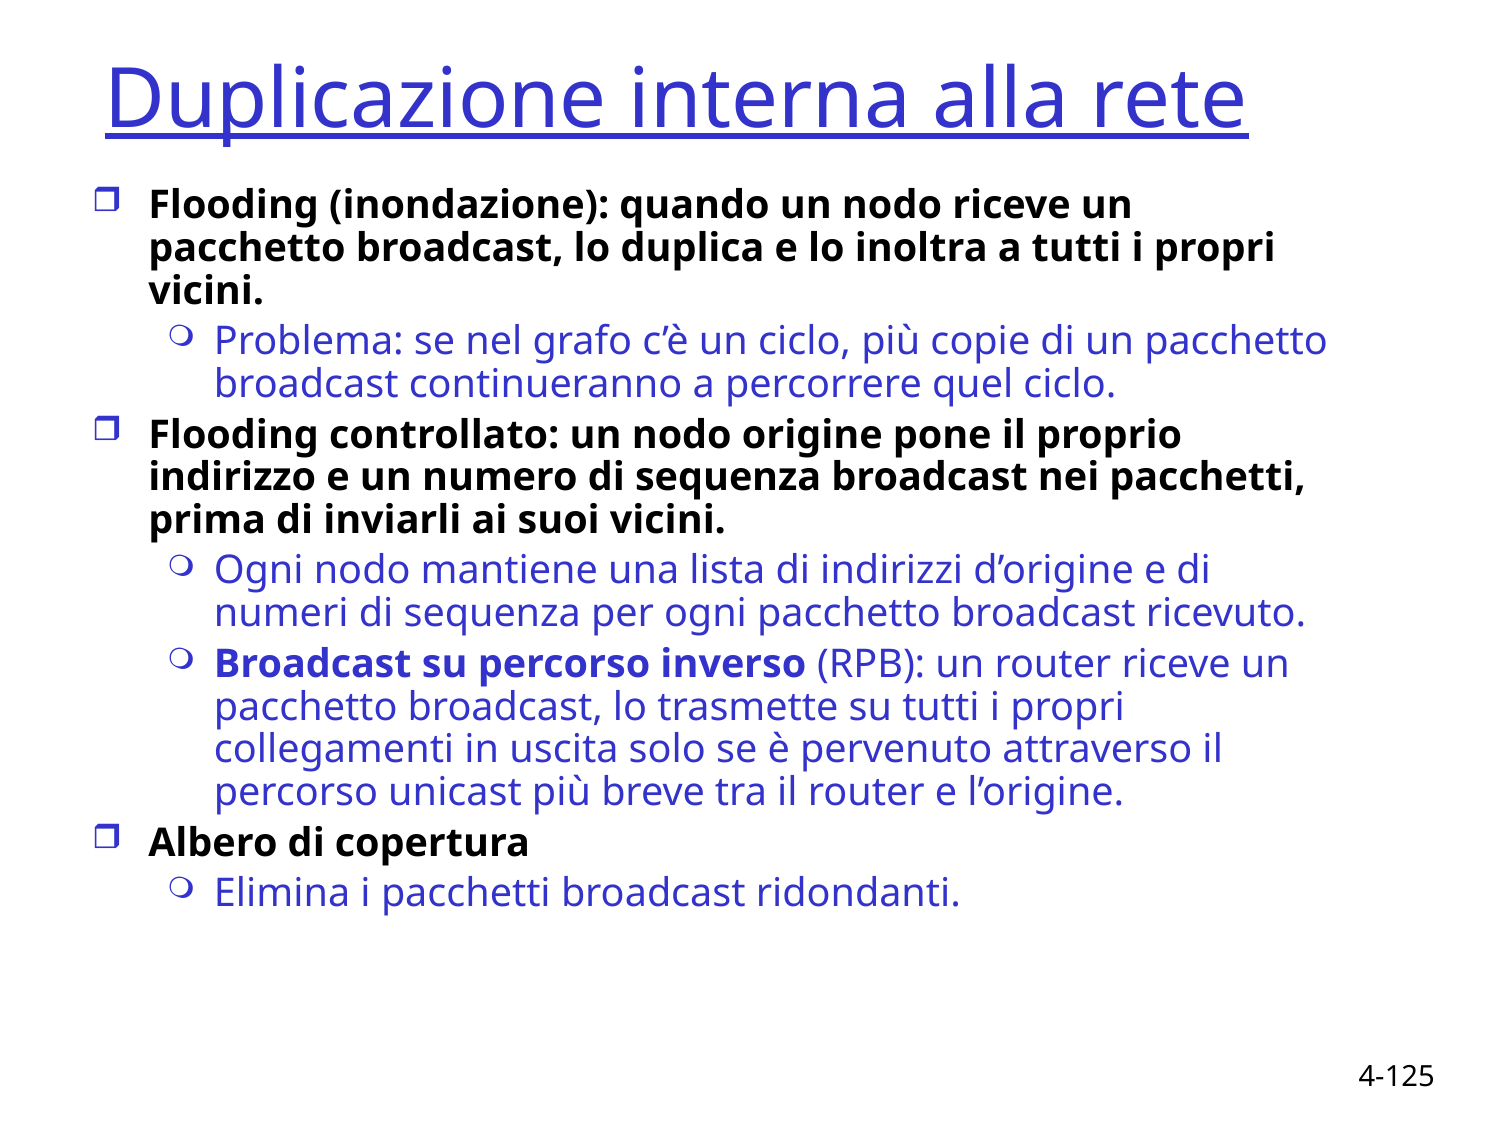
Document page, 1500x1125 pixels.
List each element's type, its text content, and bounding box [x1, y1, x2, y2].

title Duplicazione interna alla rete [89, 0, 1365, 188]
list Flooding (inondazione): quando un nodo riceve un pacchetto broadcast, lo duplica e lo inoltra a tutti i propri vicini. Problema: se nel grafo c’è un ciclo, più copie di un pacchetto broadcast continueranno a percorrere quel ciclo. Flooding controllato: un nodo origine pone il proprio indirizzo e un numero di sequenza broadcast nei pacchetti, prima di inviarli ai suoi vicini. Ogni nodo mantiene una lista di indirizzi d’origine e di numeri di sequenza per ogni pacchetto broadcast ricevuto. Broadcast su percorso inverso (RPB): un router riceve un pacchetto broadcast, lo trasmette su tutti i propri collegamenti in uscita solo se è pervenuto attraverso il percorso unicast più breve tra il router e l’origine. Albero di copertura Elimina i pacchetti broadcast ridondanti. [76, 176, 1353, 940]
slide_number 4-125 [1338, 1049, 1451, 1125]
